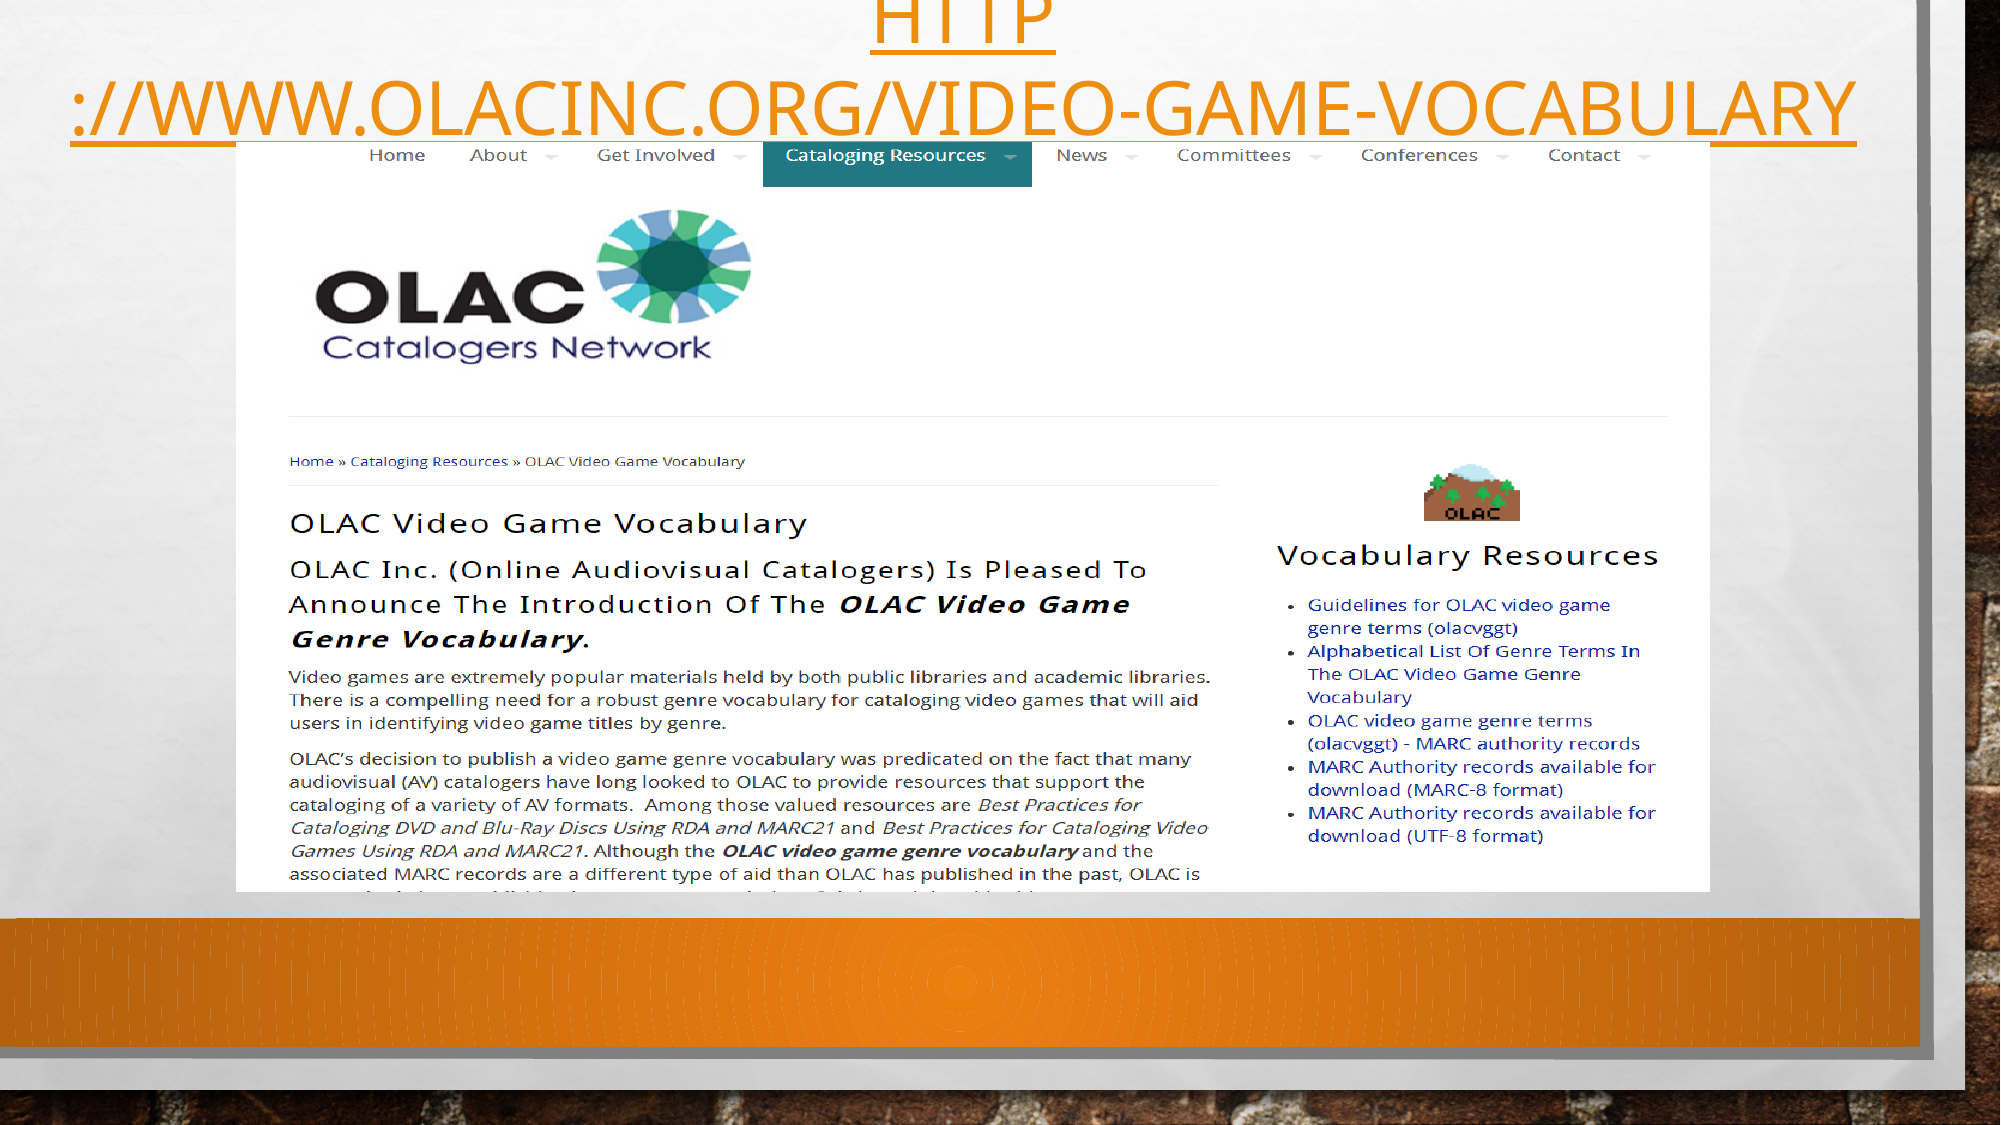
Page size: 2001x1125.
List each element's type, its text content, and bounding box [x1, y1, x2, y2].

title http://www.olacinc.org/video-game-vocabulary [31, 11, 1896, 114]
picture [0, 0, 2000, 1125]
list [236, 141, 1711, 892]
